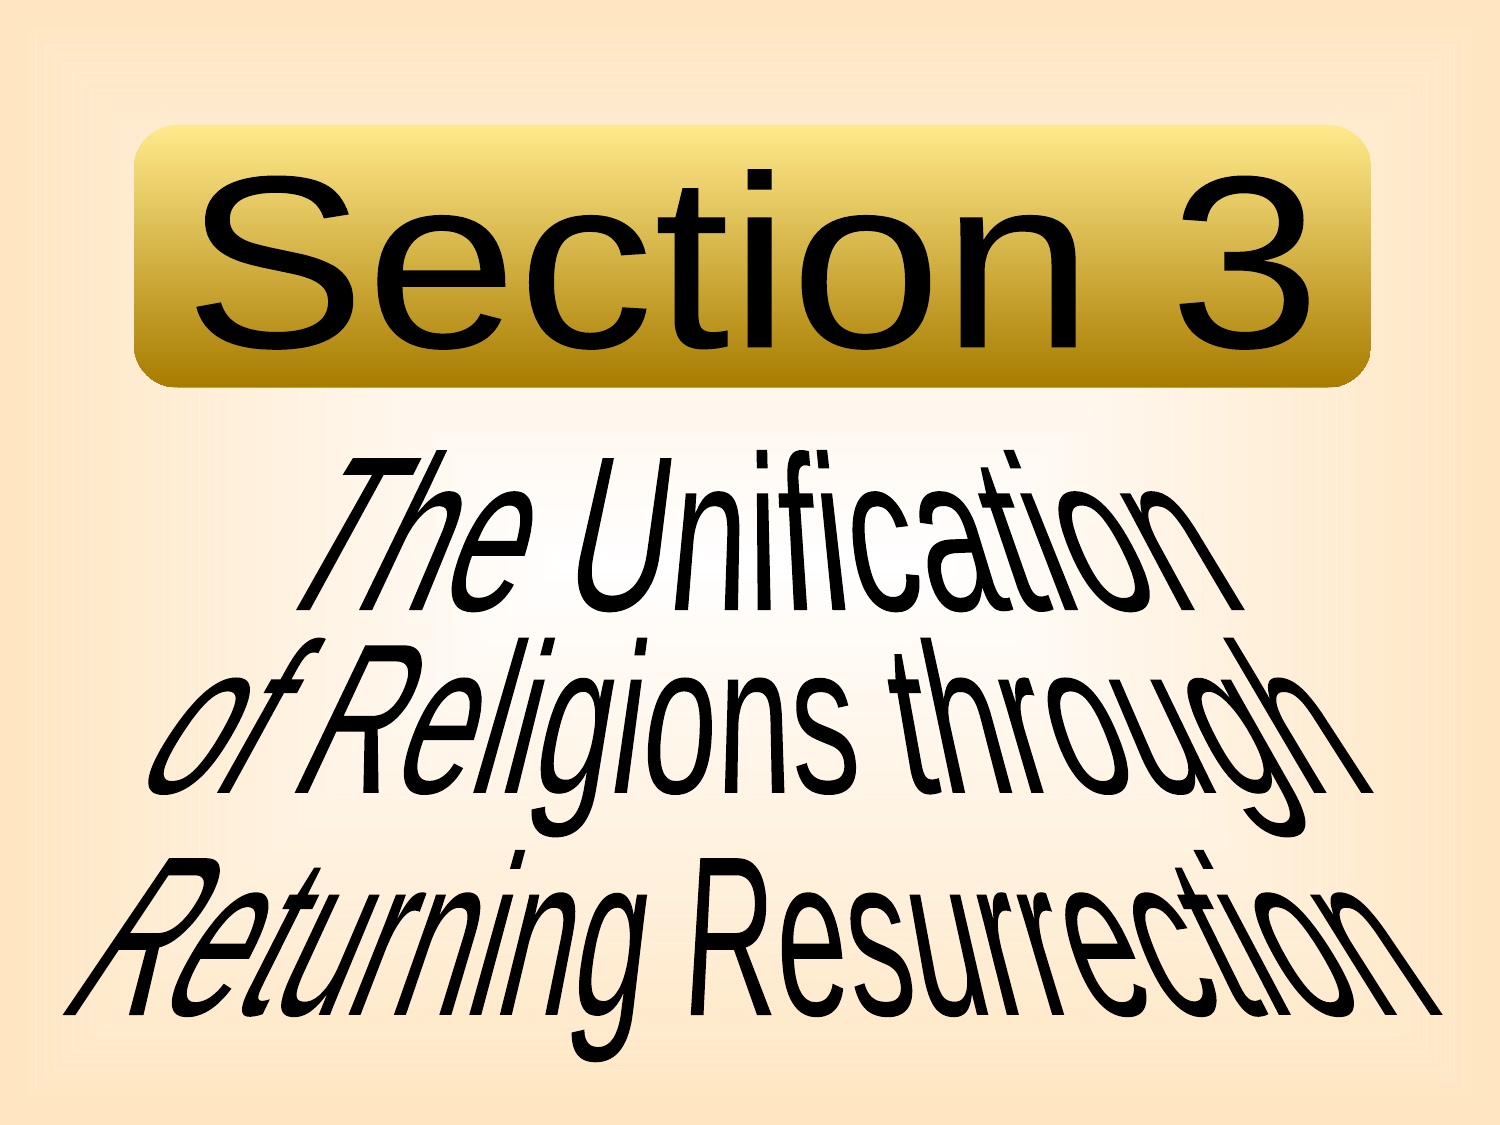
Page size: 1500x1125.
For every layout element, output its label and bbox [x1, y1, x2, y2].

text_box [102, 449, 1404, 838]
text_box [133, 124, 1372, 388]
